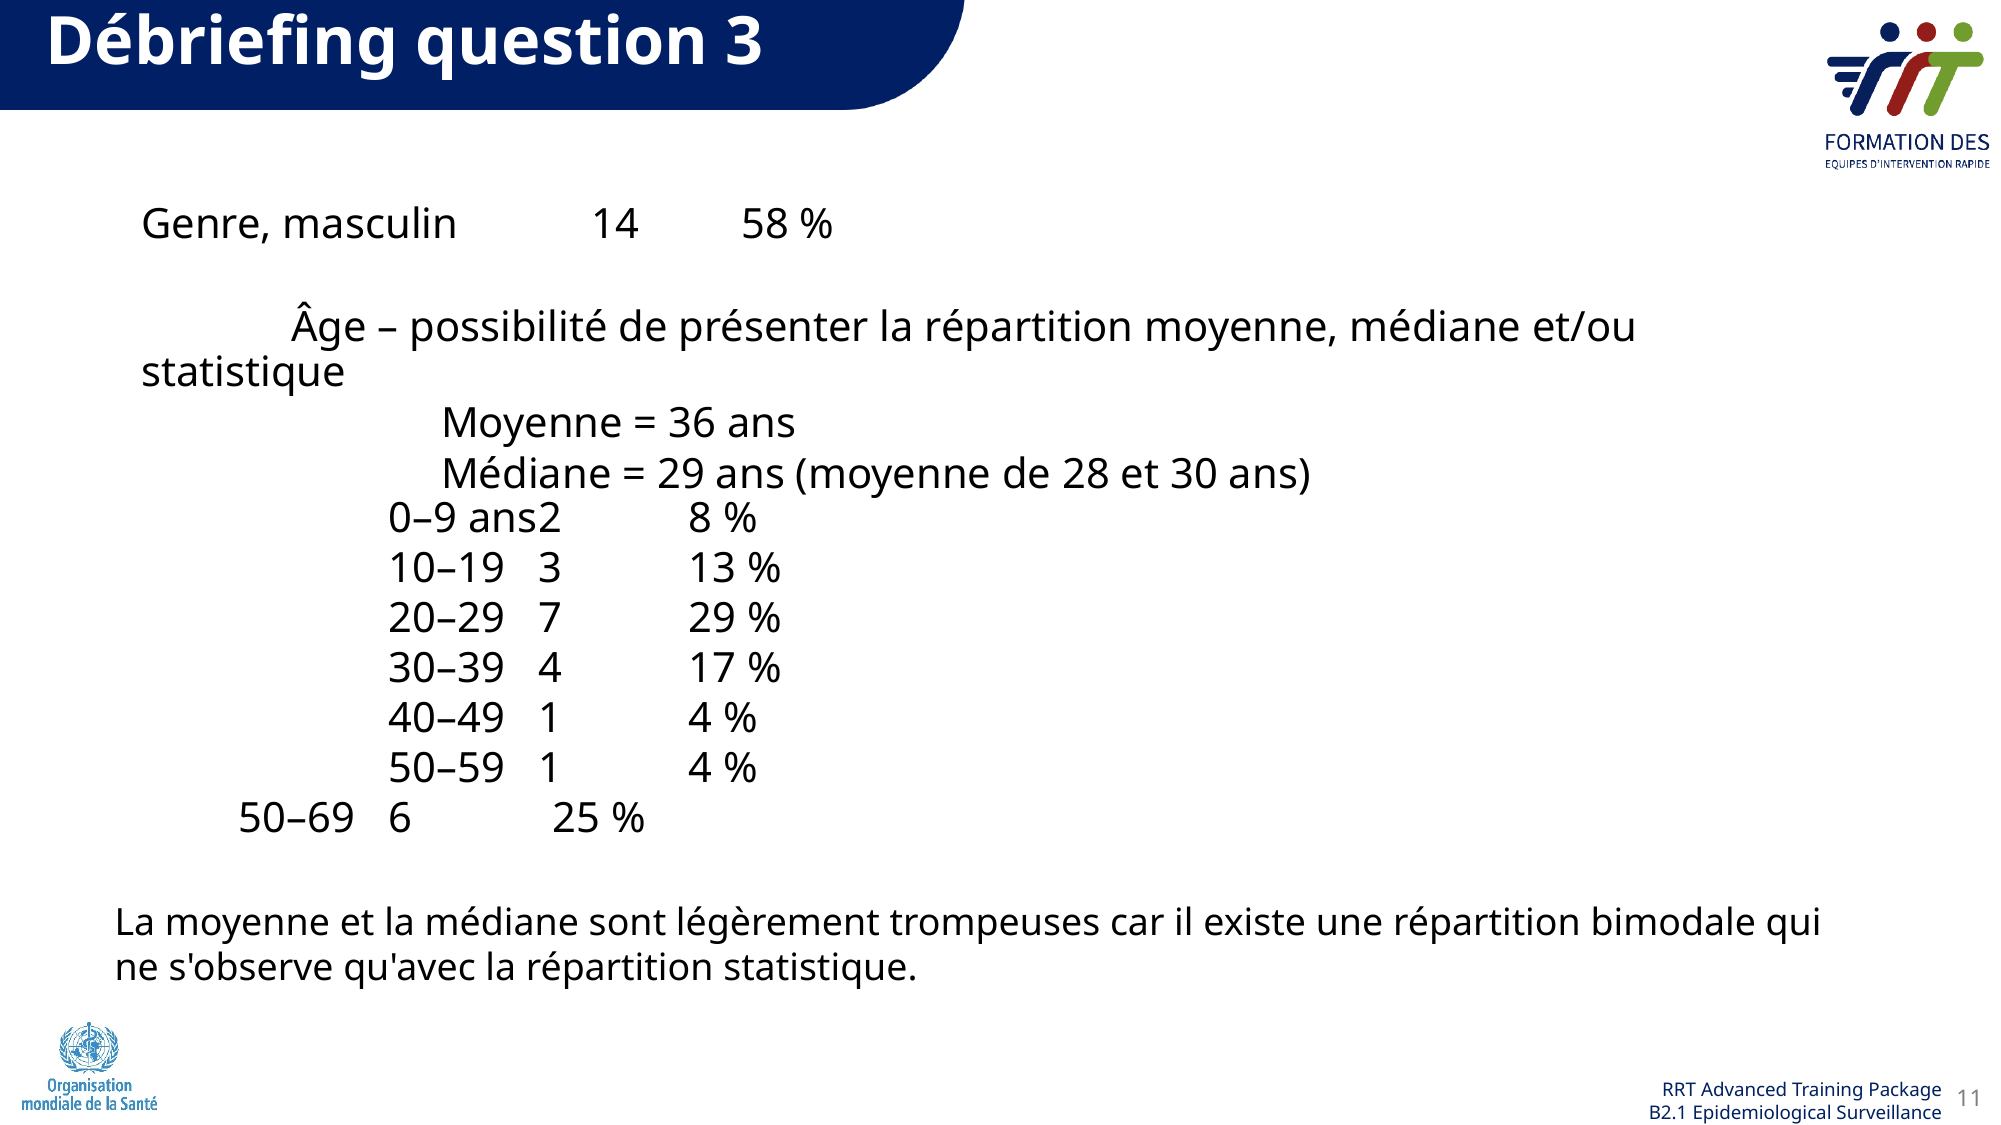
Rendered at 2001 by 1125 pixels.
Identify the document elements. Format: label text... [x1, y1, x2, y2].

text_box 0–9 ans 2 8 % 10–19 3 13 % 20–29 7 29 % 30–39 4 17 % 40–49 1 4 % 50–59 1 4 % 50–69 6 25 % [224, 483, 1886, 849]
list Genre, masculin 14 58 % Âge – possibilité de présenter la répartition moyenne, médiane et/ou statistique Moyenne = 36 ans Médiane = 29 ans (moyenne de 28 et 30 ans) [133, 194, 1847, 362]
picture [1825, 21, 1990, 170]
text_box La moyenne et la médiane sont légèrement trompeuses car il existe une répartition bimodale qui ne s'observe qu'avec la répartition statistique. [99, 890, 1880, 996]
picture [20, 1020, 158, 1111]
title Débriefing question 3 [37, 0, 813, 107]
picture [0, 0, 965, 110]
